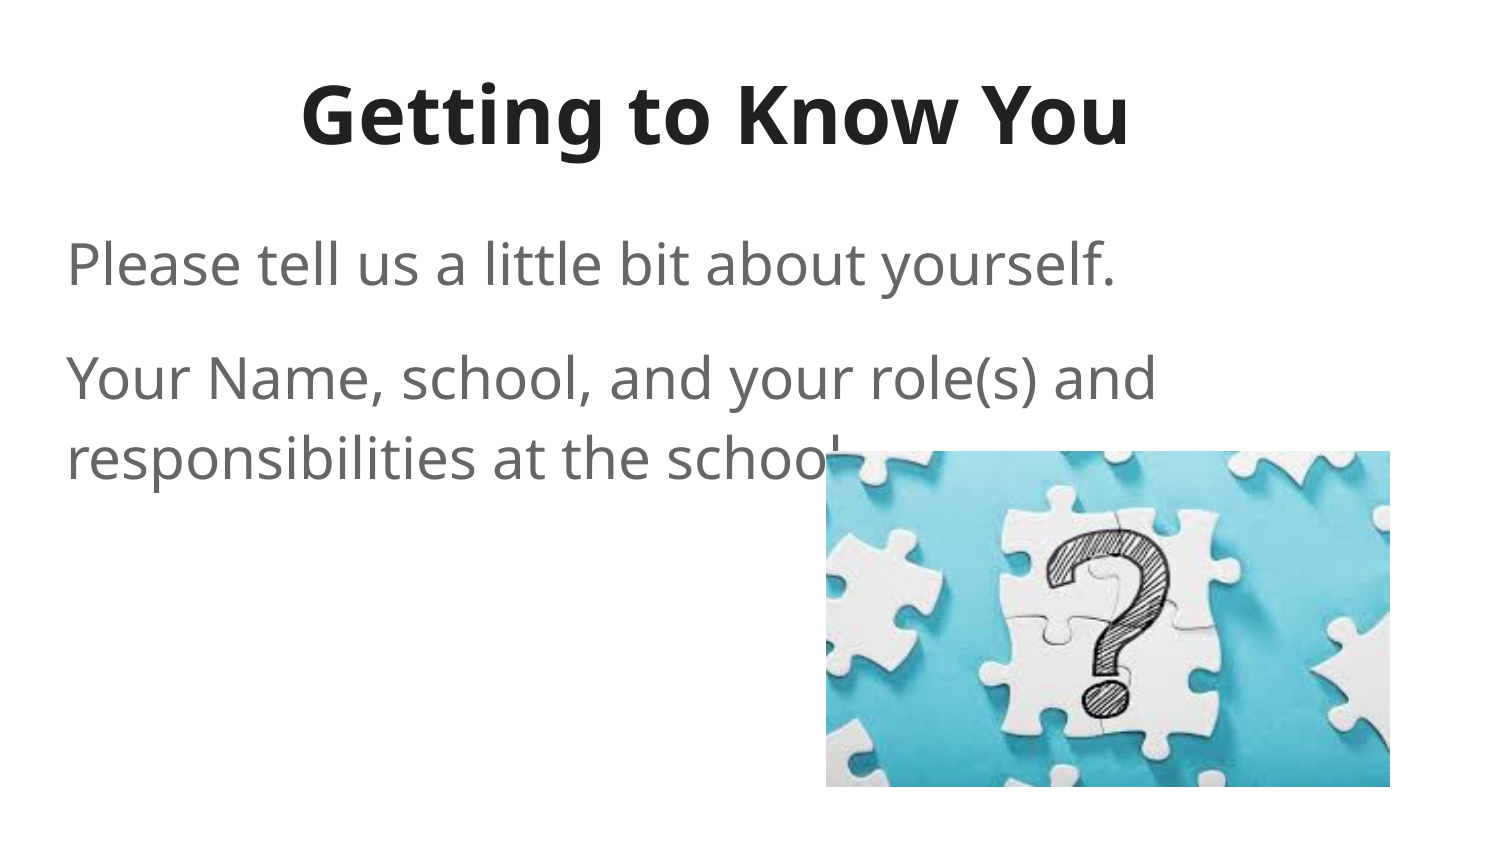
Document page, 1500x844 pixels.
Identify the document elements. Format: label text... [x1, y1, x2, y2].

list Please tell us a little bit about yourself. Your Name, school, and your role(s) and responsibilities at the school. [51, 201, 1449, 750]
picture [826, 451, 1390, 788]
title Getting to Know You [51, 48, 1449, 180]
